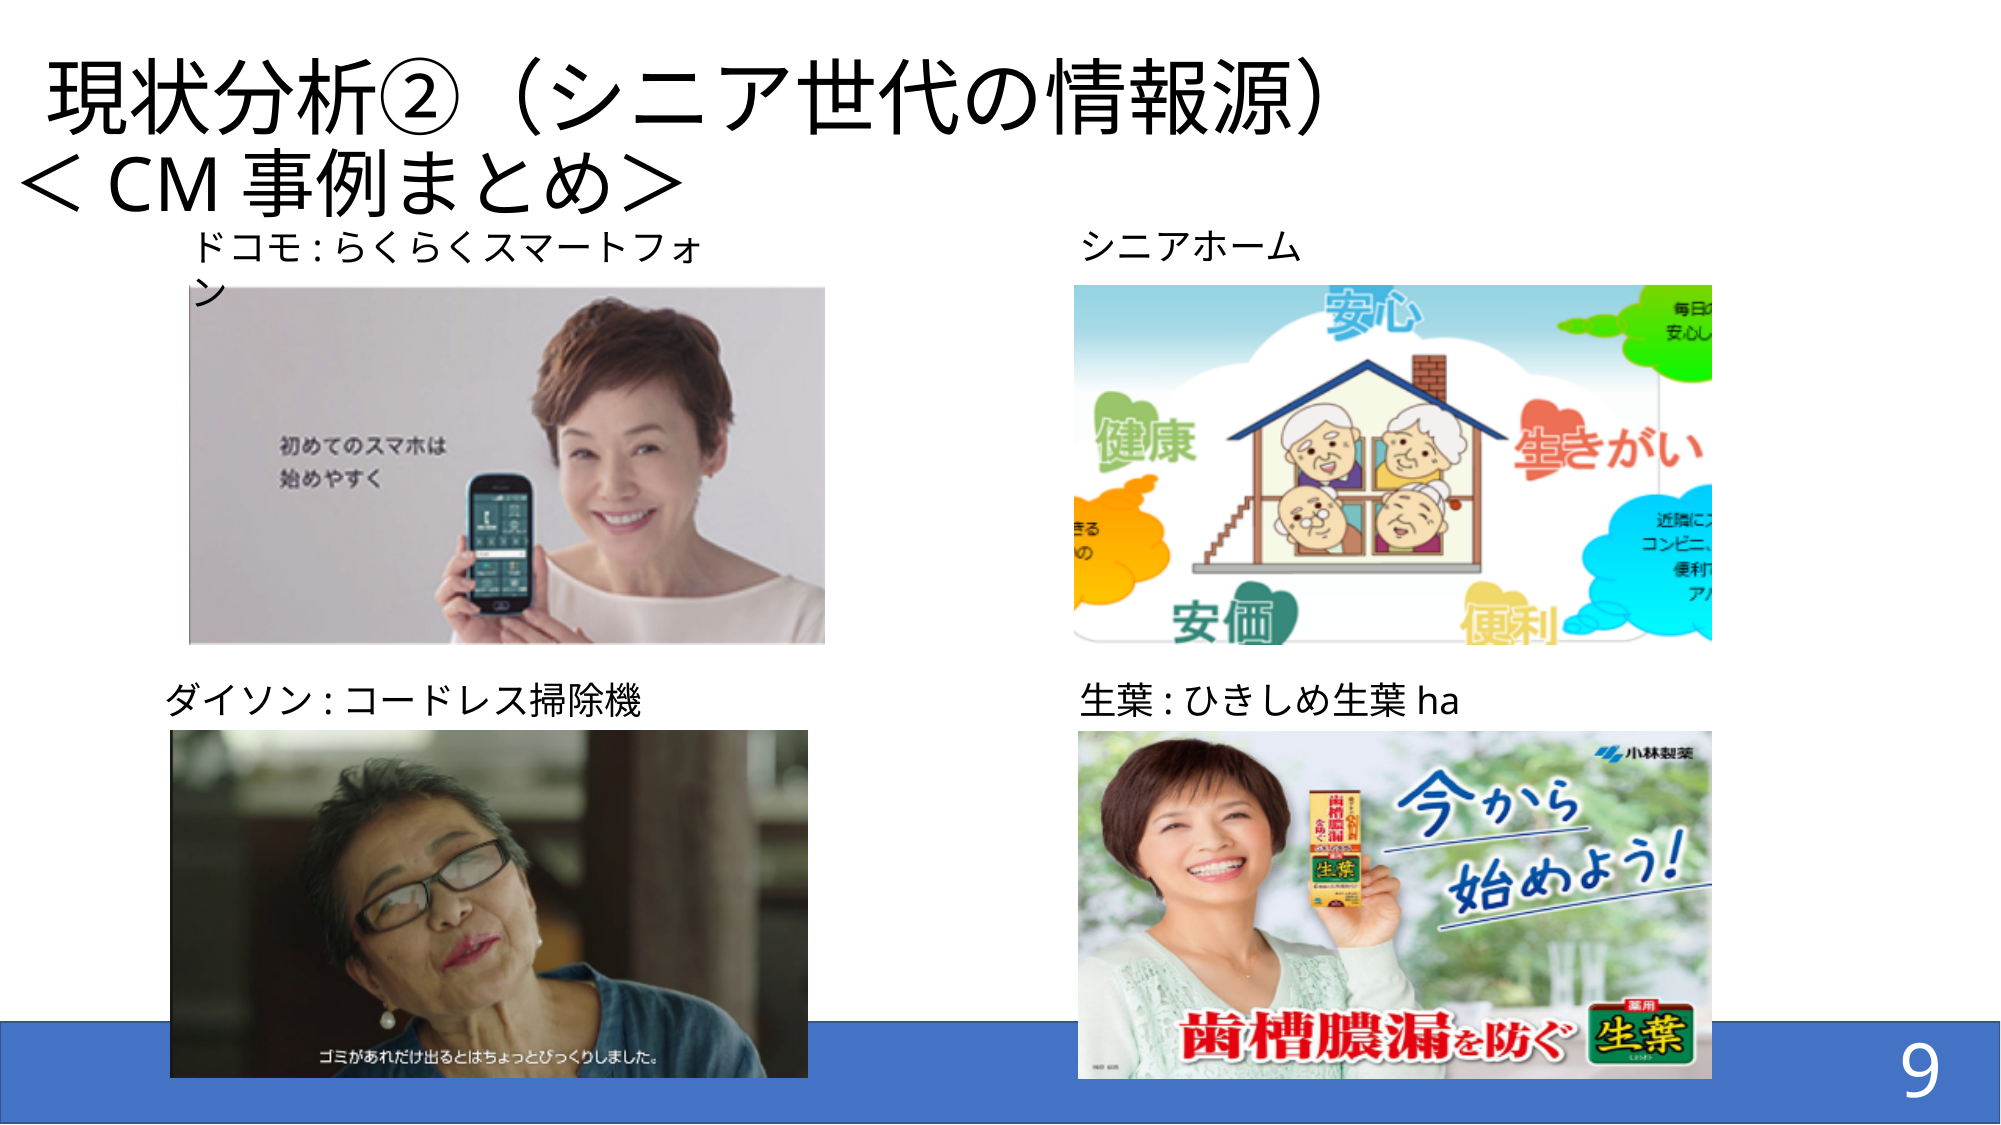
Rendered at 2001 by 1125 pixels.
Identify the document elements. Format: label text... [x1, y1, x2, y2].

title 現状分析②（シニア世代の情報源） [30, 10, 2000, 193]
text_box 生葉:ひきしめ生葉ha [1064, 669, 1679, 730]
text_box ダイソン:コードレス掃除機 [149, 669, 782, 730]
slide_number 9 [1507, 1043, 1958, 1104]
text_box シニアホーム [1064, 215, 1697, 275]
text_box ＜CM事例まとめ＞ [0, 128, 705, 234]
picture [1074, 285, 1712, 645]
picture [170, 730, 808, 1078]
picture [1078, 731, 1712, 1080]
picture [189, 285, 825, 645]
text_box ドコモ:らくらくスマートフォン [176, 216, 755, 322]
